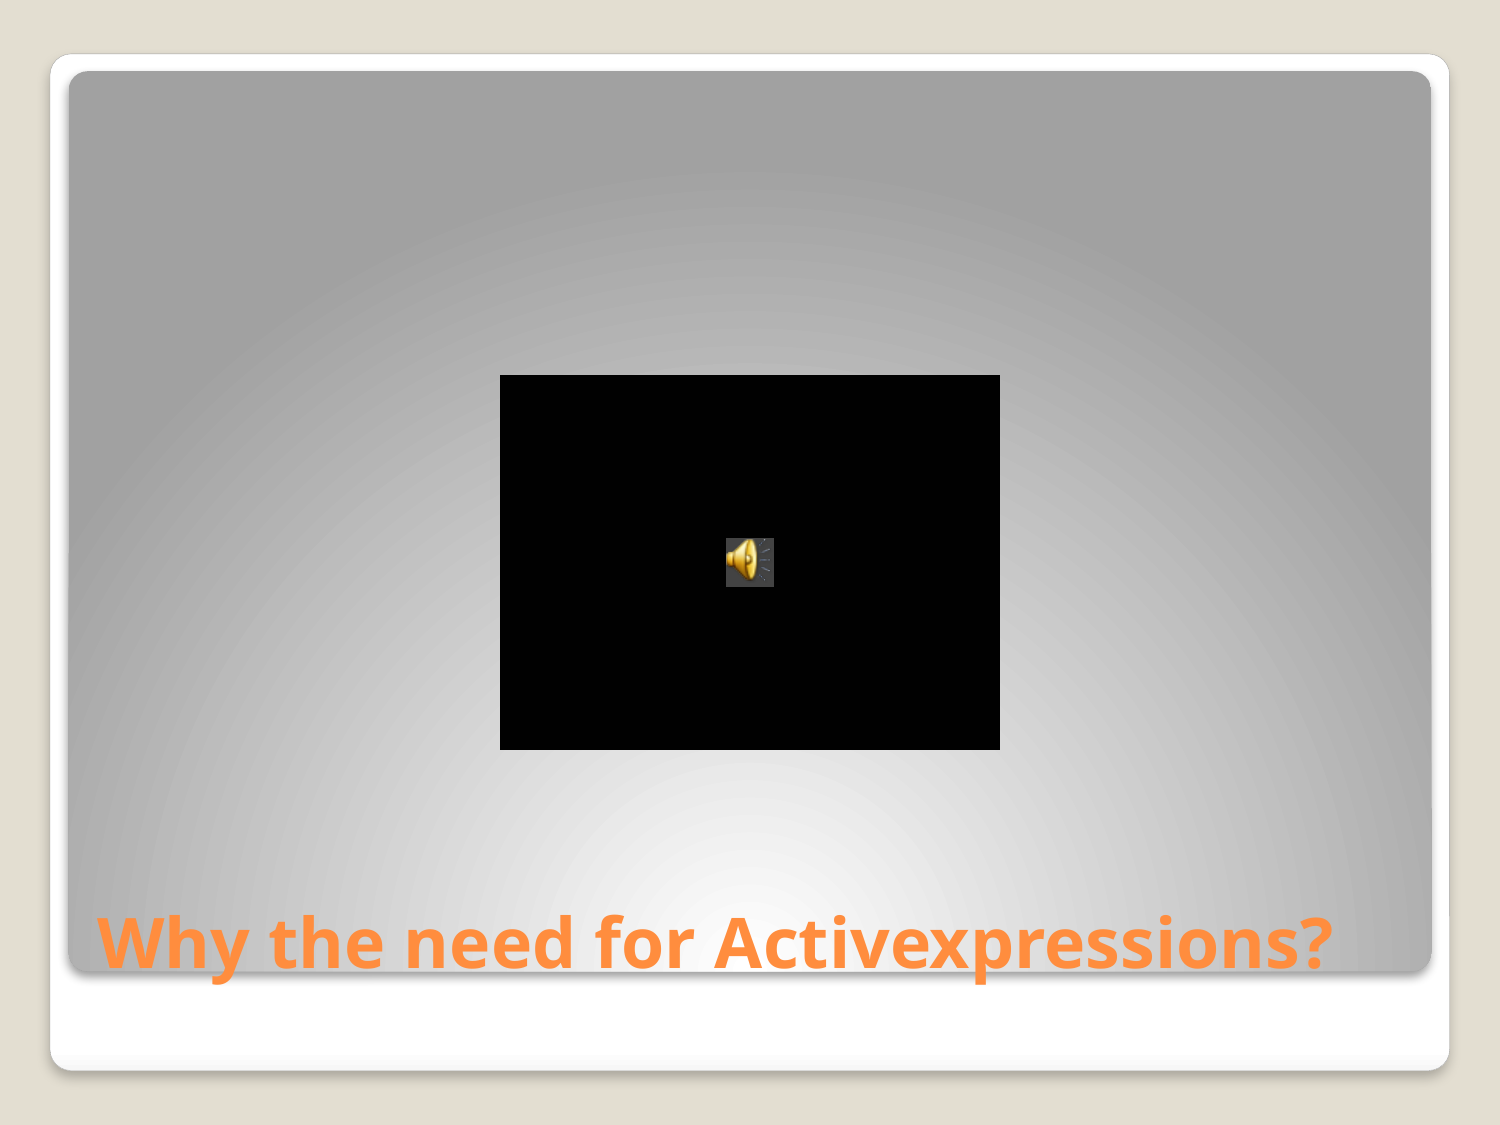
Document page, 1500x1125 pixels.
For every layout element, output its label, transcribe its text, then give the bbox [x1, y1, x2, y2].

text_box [499, 374, 1001, 751]
picture [724, 537, 776, 588]
title Why the need for Activexpressions? [82, 817, 1425, 991]
